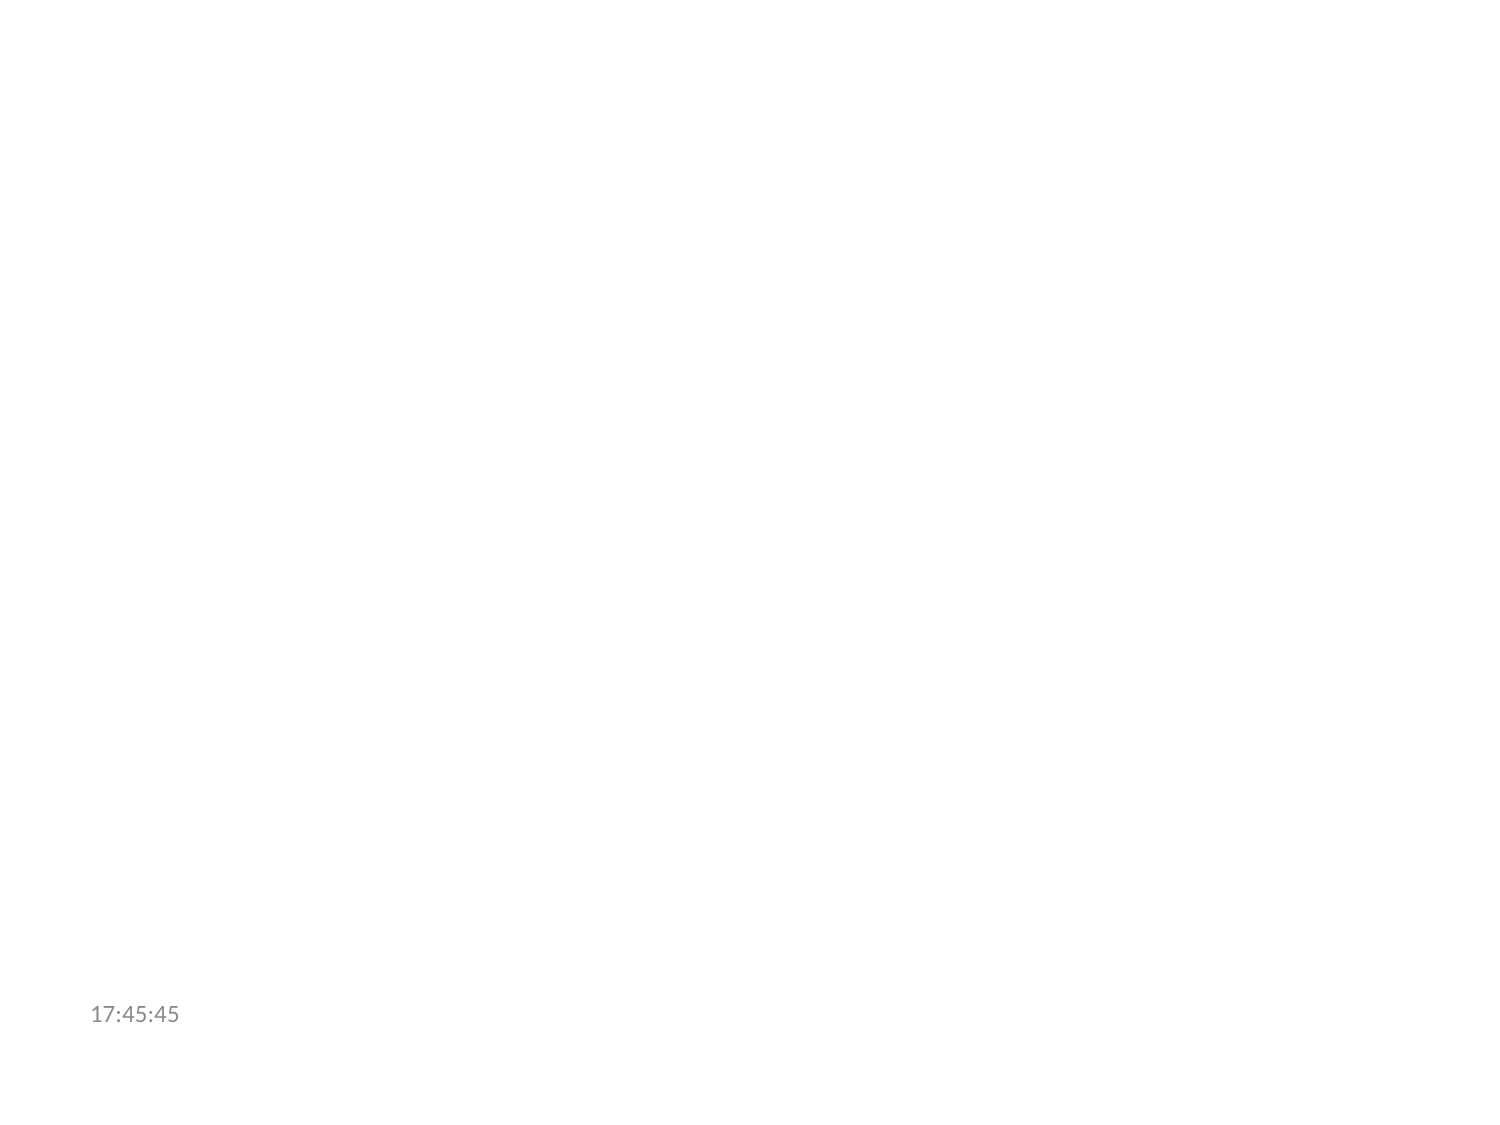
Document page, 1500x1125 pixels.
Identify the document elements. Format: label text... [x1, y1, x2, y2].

text_box 15:35:09 [75, 982, 425, 1043]
